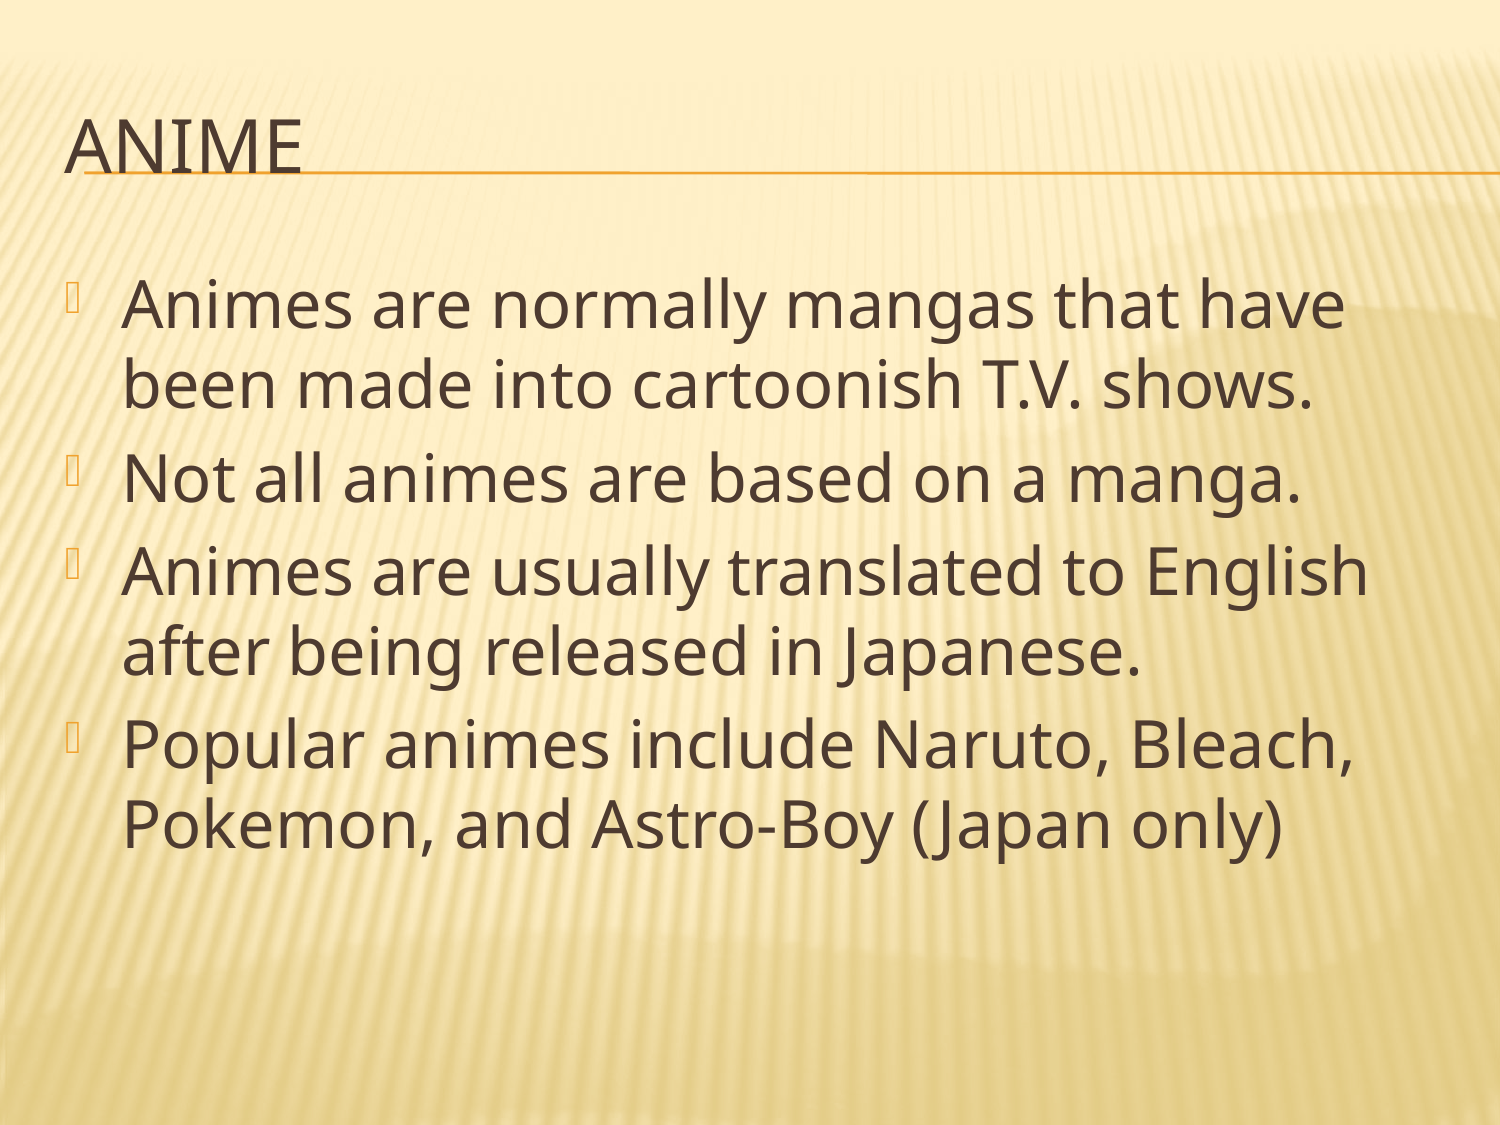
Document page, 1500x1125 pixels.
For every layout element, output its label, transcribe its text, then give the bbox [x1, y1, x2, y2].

title Anime [50, 75, 1475, 213]
list Animes are normally mangas that have been made into cartoonish T.V. shows. Not all animes are based on a manga. Animes are usually translated to English after being released in Japanese. Popular animes include Naruto, Bleach, Pokemon, and Astro-Boy (Japan only) [50, 254, 1475, 998]
